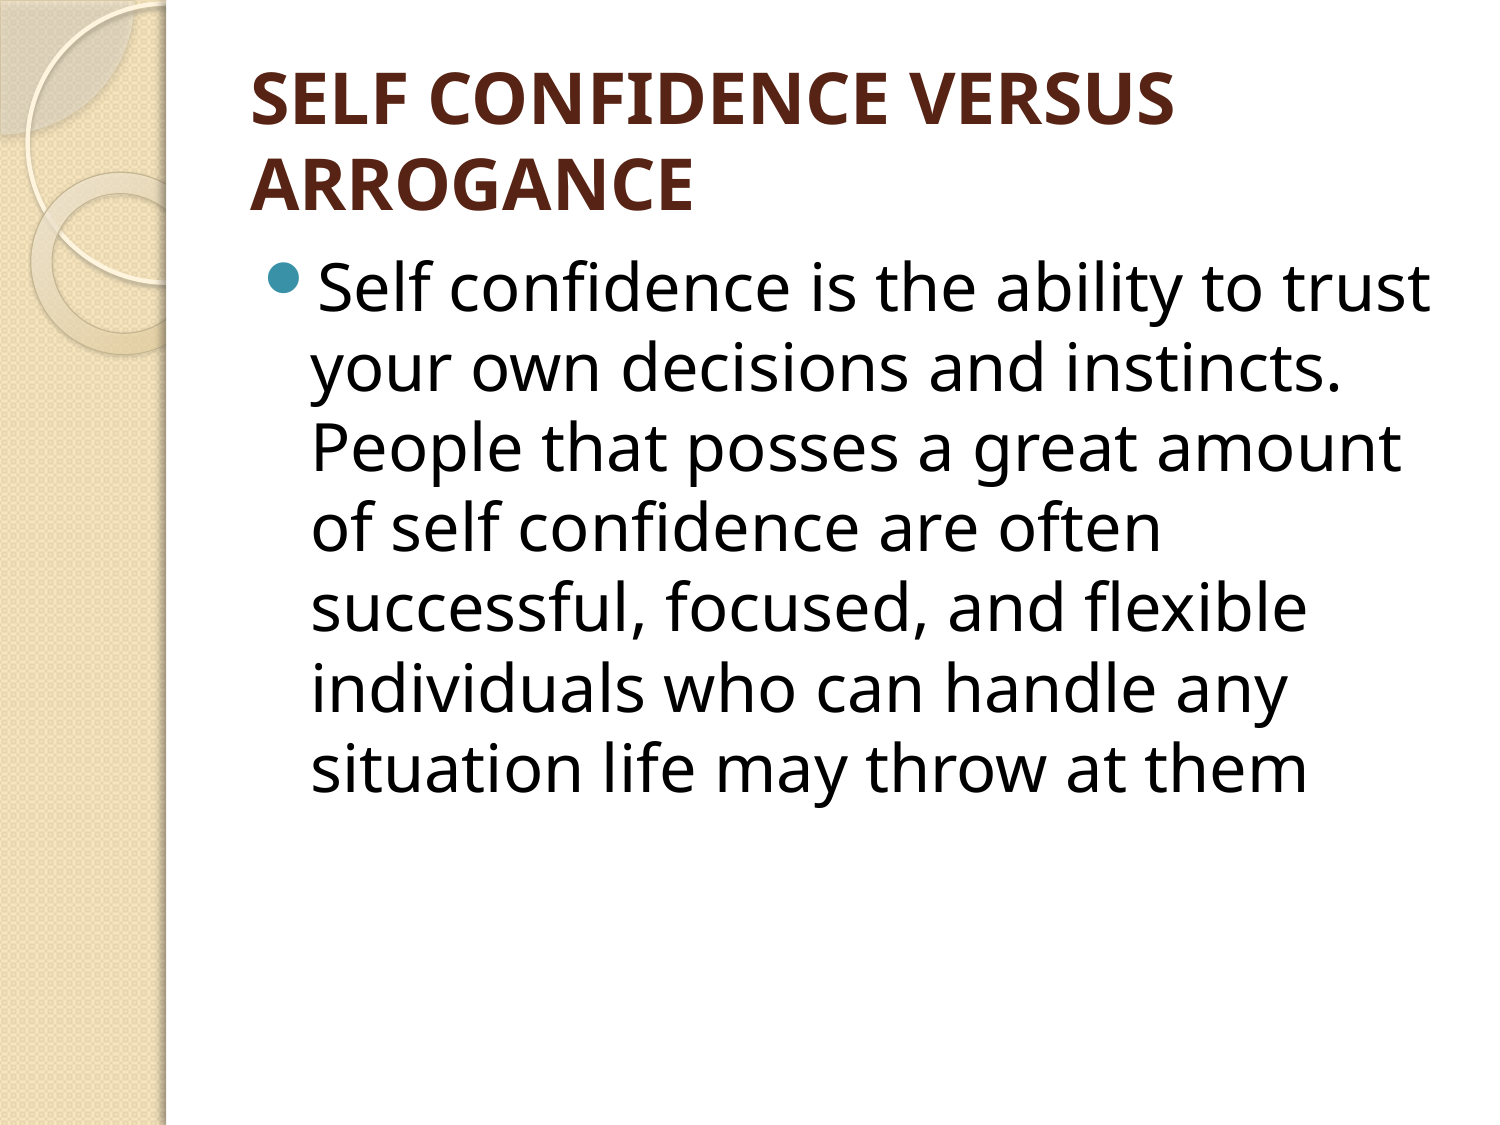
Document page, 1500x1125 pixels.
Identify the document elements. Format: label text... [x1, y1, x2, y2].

title SELF CONFIDENCE VERSUS ARROGANCE [235, 45, 1466, 233]
list Self confidence is the ability to trust your own decisions and instincts. People that posses a great amount of self confidence are often successful, focused, and flexible individuals who can handle any situation life may throw at them [235, 237, 1466, 1025]
